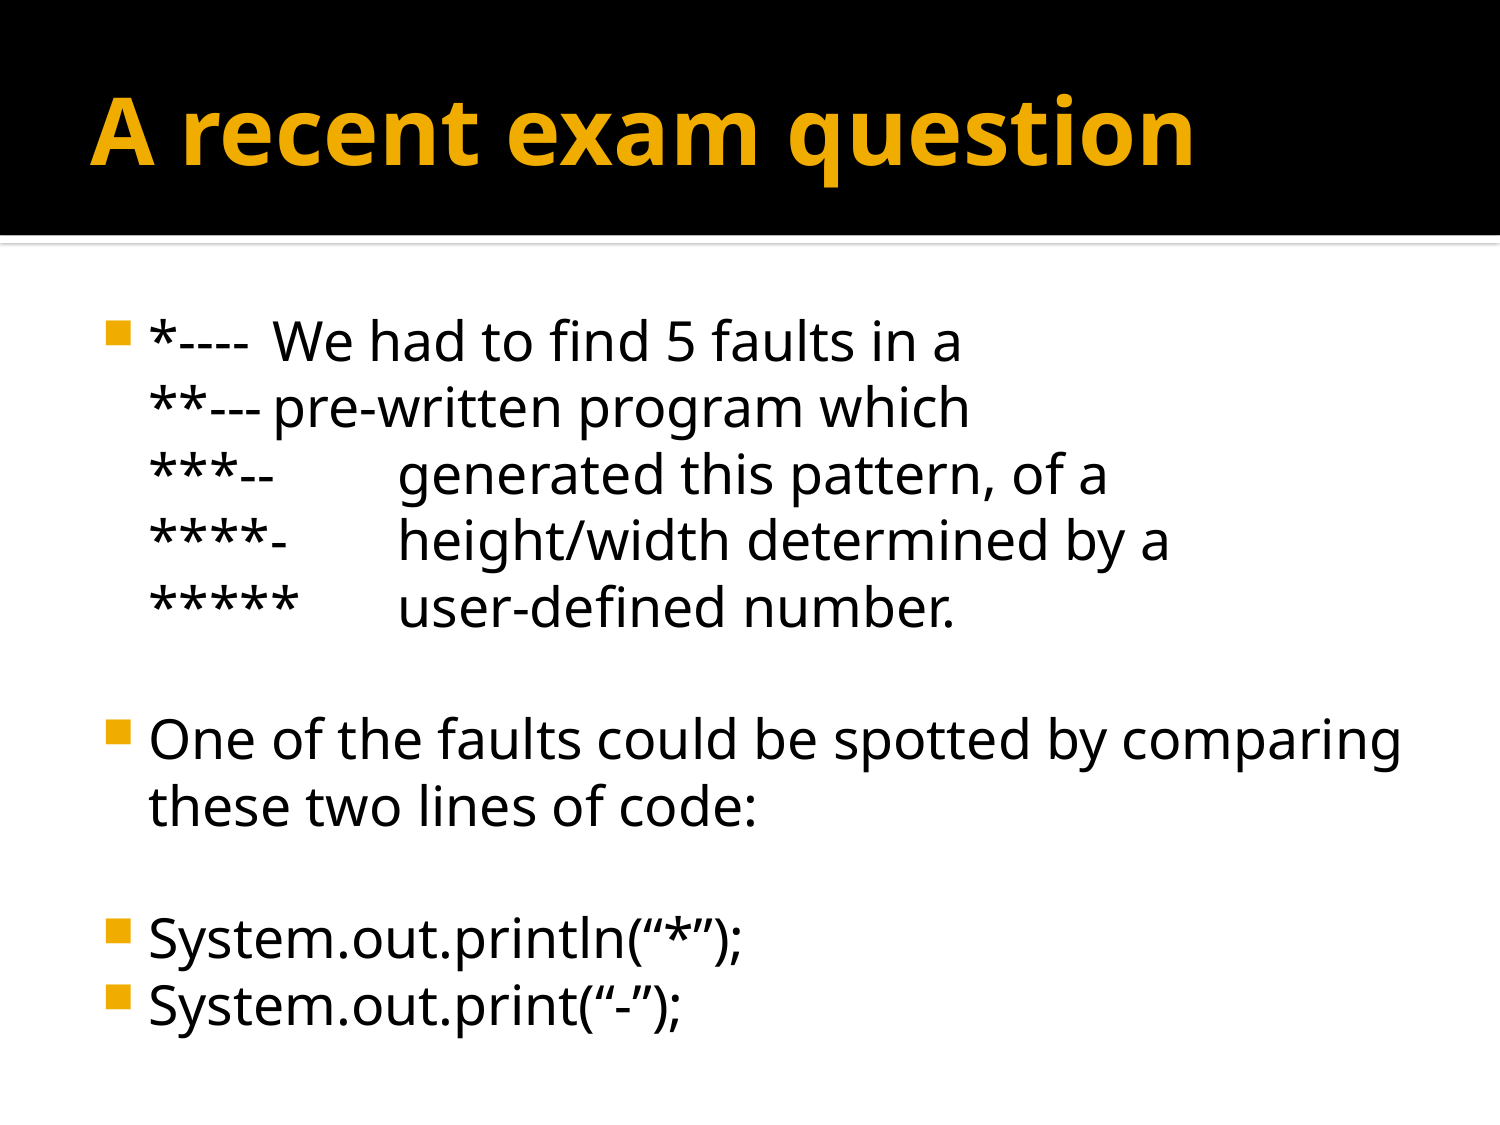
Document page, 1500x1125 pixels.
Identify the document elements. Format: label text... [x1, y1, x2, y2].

list *---- We had to find 5 faults in a **--- pre-written program which ***-- generated this pattern, of a ****- height/width determined by a ***** user-defined number. One of the faults could be spotted by comparing these two lines of code: System.out.println(“*”); System.out.print(“-”); [75, 291, 1425, 1050]
title A recent exam question [75, 25, 1425, 231]
